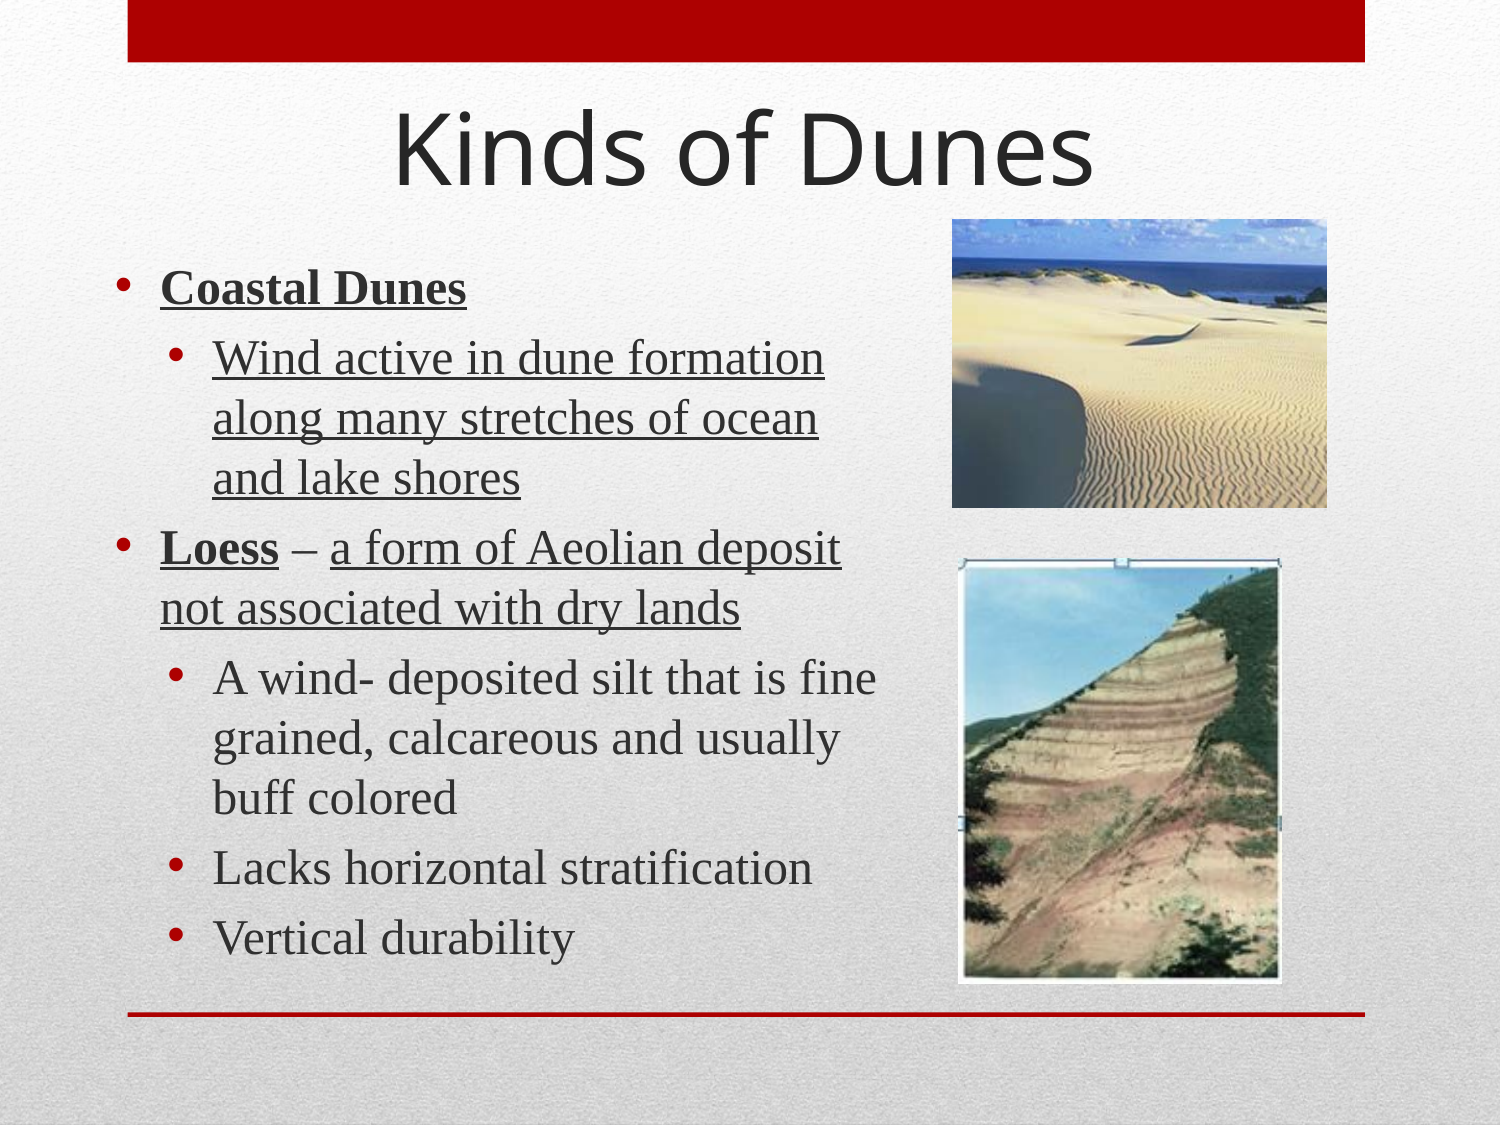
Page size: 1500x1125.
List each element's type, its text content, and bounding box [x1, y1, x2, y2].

picture [957, 558, 1282, 985]
list Coastal Dunes Wind active in dune formation along many stretches of ocean and lake shores Loess – a form of Aeolian deposit not associated with dry lands A wind- deposited silt that is fine grained, calcareous and usually buff colored Lacks horizontal stratification Vertical durability [99, 237, 900, 981]
title Kinds of Dunes [174, 24, 1313, 213]
picture [951, 219, 1328, 509]
